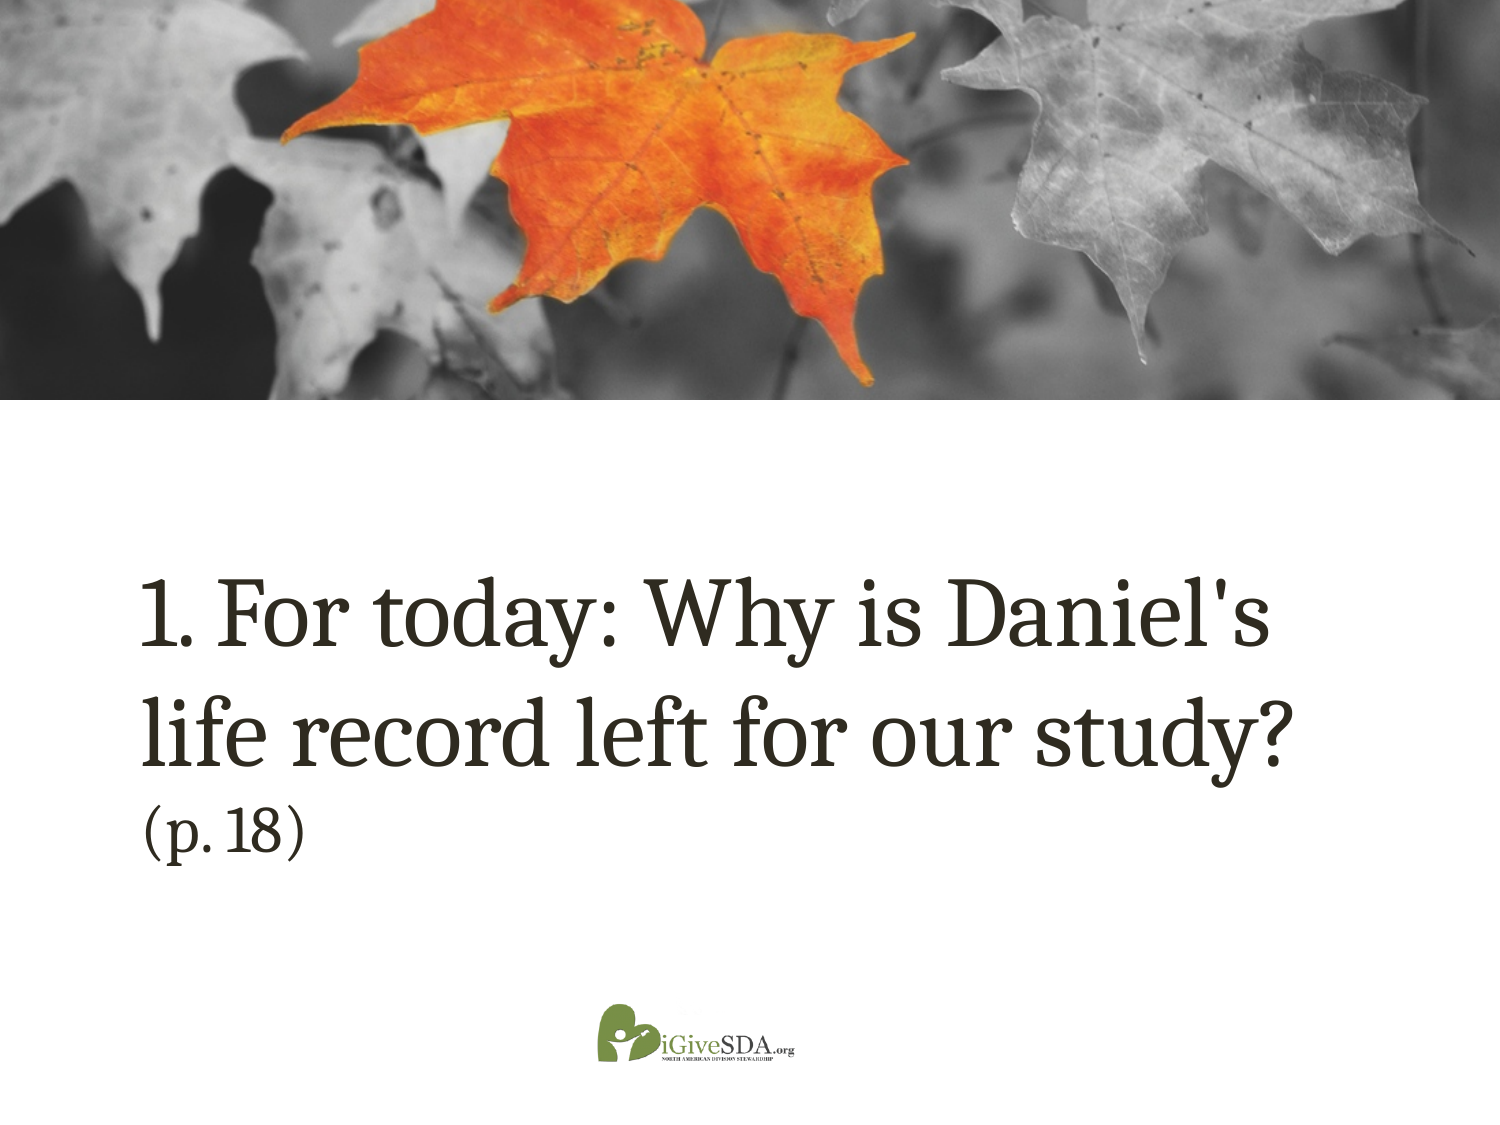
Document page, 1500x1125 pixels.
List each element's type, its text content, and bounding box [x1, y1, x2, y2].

picture [0, 0, 1500, 400]
title 1. For today: Why is Daniel's life record left for our study? (p. 18) [125, 462, 1438, 950]
picture [580, 989, 804, 1077]
